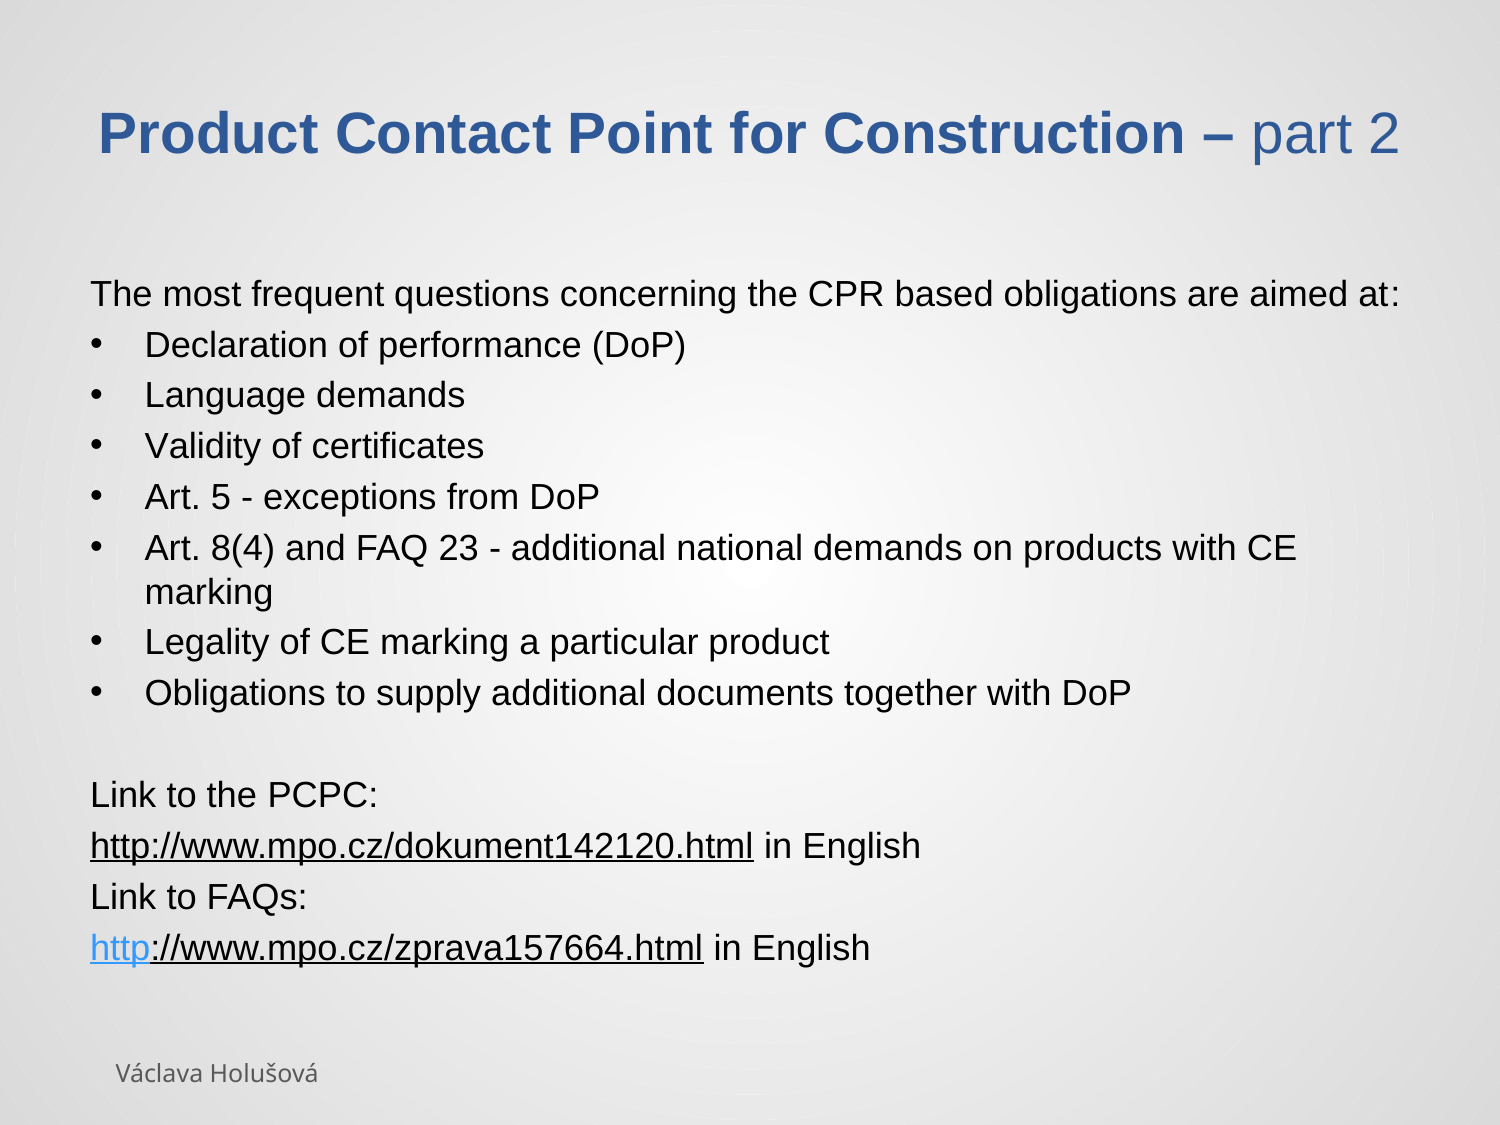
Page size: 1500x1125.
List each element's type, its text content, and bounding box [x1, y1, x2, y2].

title Product Contact Point for Construction – part 2 [75, 0, 1425, 173]
footer Václava Holušová [108, 1042, 576, 1103]
list The most frequent questions concerning the CPR based obligations are aimed at: Declaration of performance (DoP) Language demands Validity of certificates Art. 5 - exceptions from DoP Art. 8(4) and FAQ 23 - additional national demands on products with CE marking Legality of CE marking a particular product Obligations to supply additional documents together with DoP Link to the PCPC: http://www.mpo.cz/dokument142120.html in English Link to FAQs: http://www.mpo.cz/zprava157664.html in English [75, 262, 1425, 1005]
